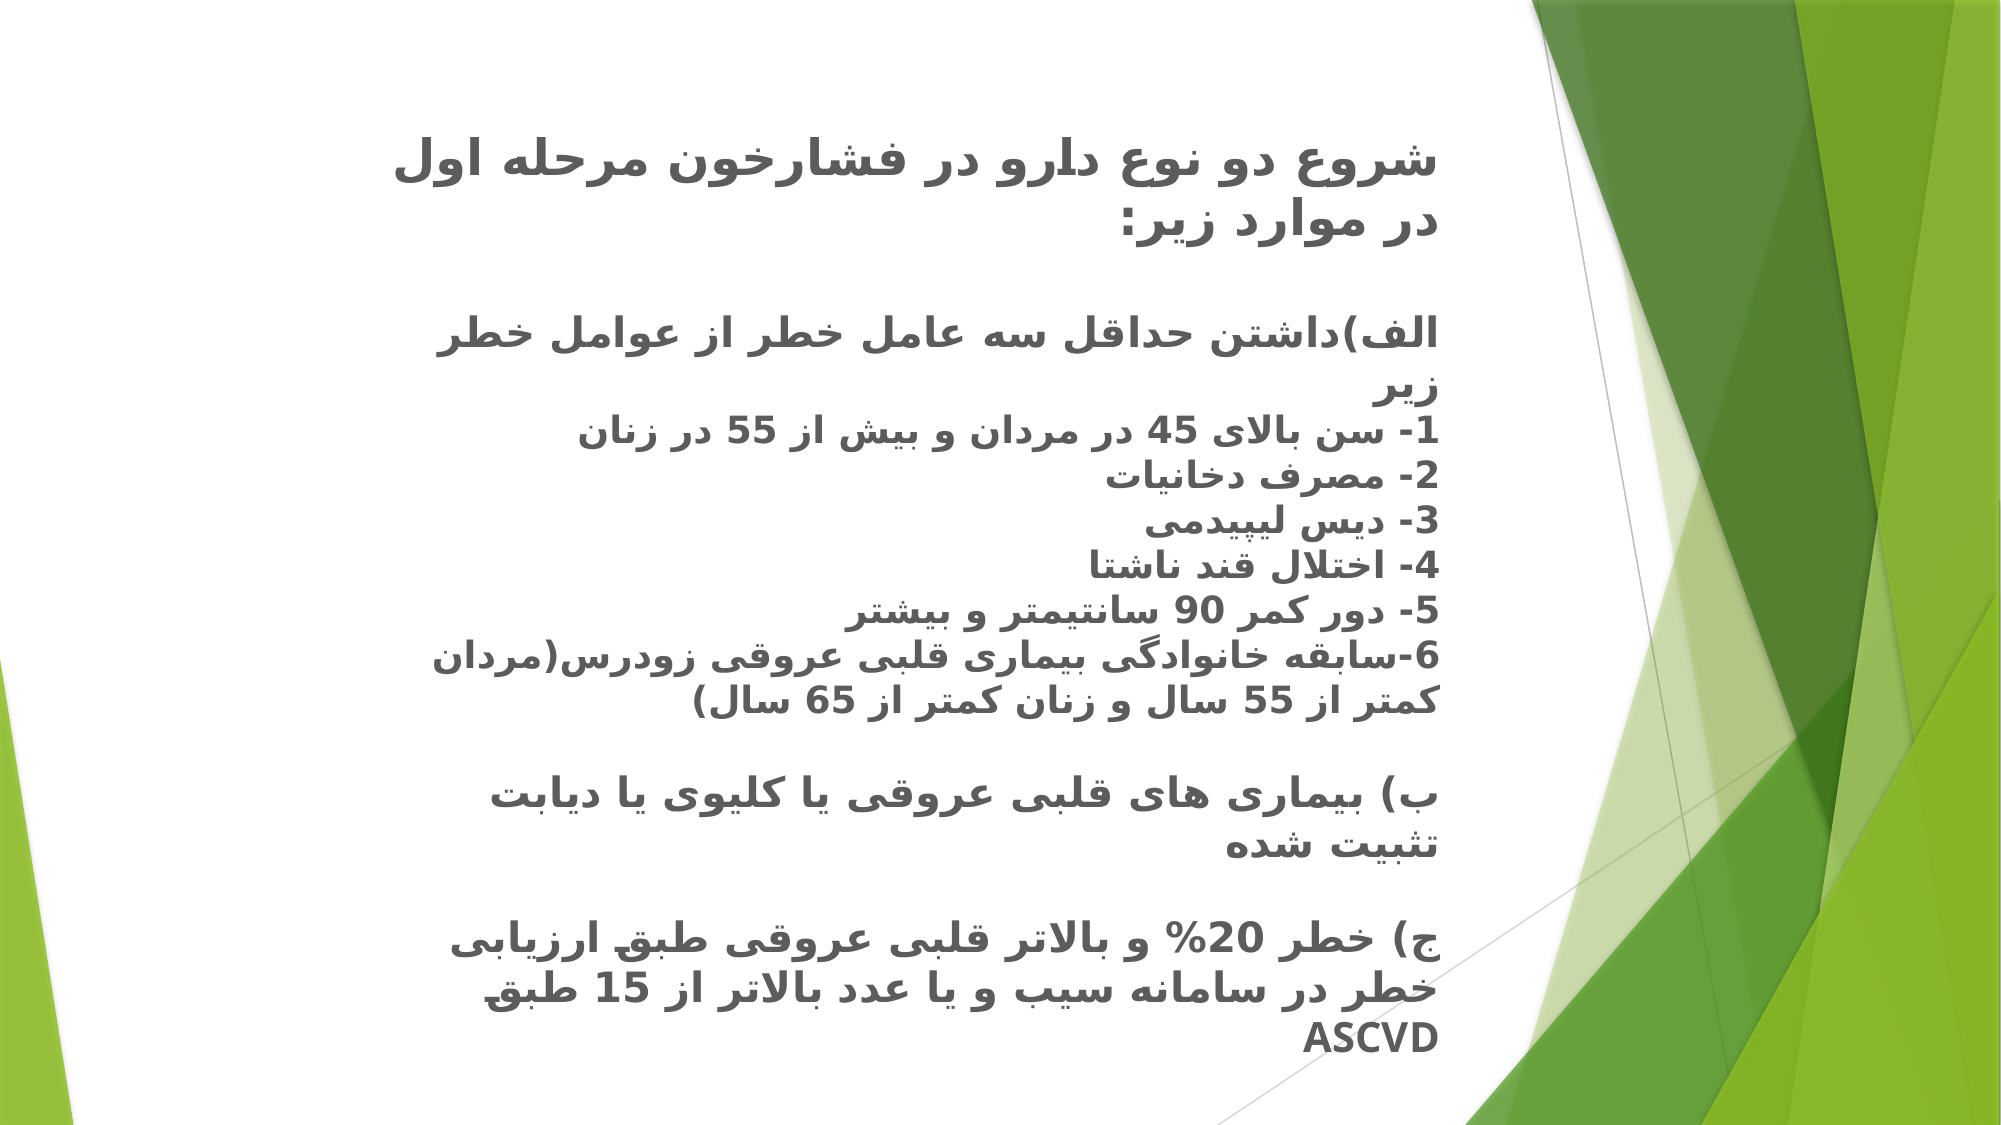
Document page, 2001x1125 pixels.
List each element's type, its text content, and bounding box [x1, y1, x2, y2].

text_box شروع دو نوع دارو در فشارخون مرحله اول در موارد زیر: الف)داشتن حداقل سه عامل خطر از عوامل خطر زیر 1- سن بالای 45 در مردان و بیش از 55 در زنان 2- مصرف دخانیات 3- دیس لیپیدمی 4- اختلال قند ناشتا 5- دور کمر 90 سانتیمتر و بیشتر 6-سابقه خانوادگی بیماری قلبی عروقی زودرس(مردان کمتر از 55 سال و زنان کمتر از 65 سال) ب) بیماری های قلبی عروقی یا کلیوی یا دیابت تثبیت شده ج) خطر 20% و بالاتر قلبی عروقی طبق ارزیابی خطر در سامانه سیب و یا عدد بالاتر از 15 طبق ASCVD [370, 118, 1455, 1069]
